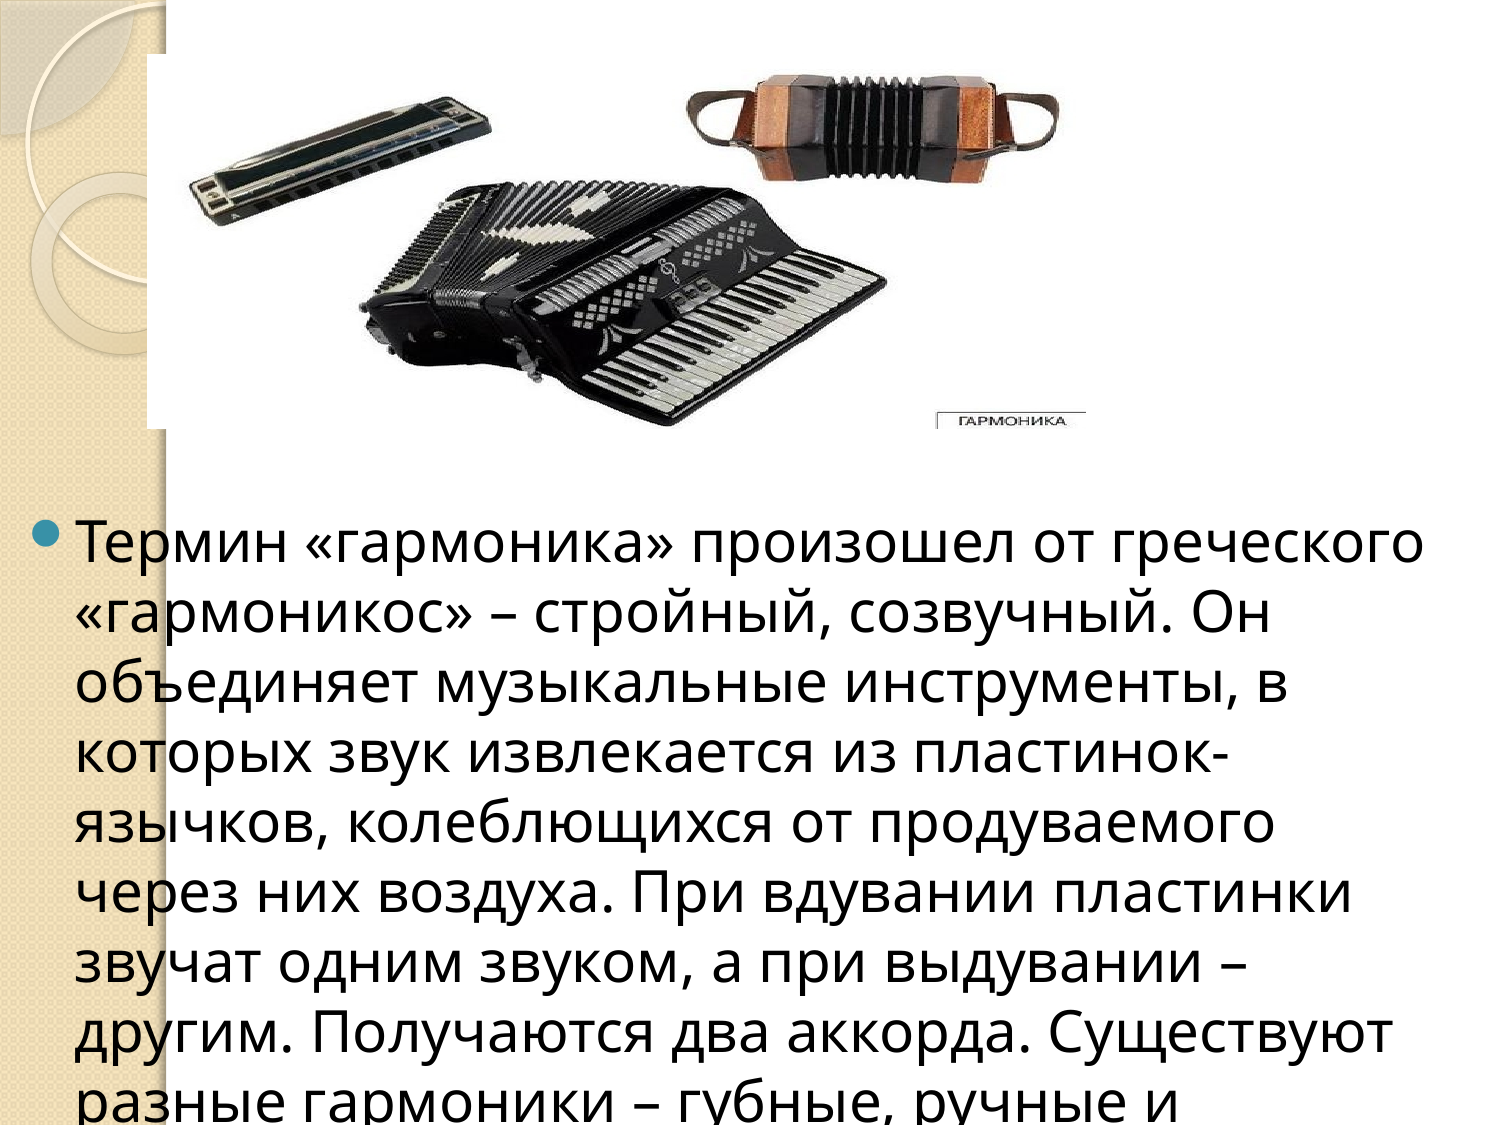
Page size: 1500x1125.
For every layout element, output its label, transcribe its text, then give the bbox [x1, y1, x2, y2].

picture [147, 54, 1086, 429]
list Термин «гармоника» произошел от греческого «гармоникос» – стройный, созвучный. Он объединяет музыкальные инструменты, в которых звук извлекается из пластинок-язычков, колеблющихся от продуваемого через них воздуха. При вдувании пластинки звучат одним звуком, а при выдувании – другим. Получаются два аккорда. Существуют разные гармоники – губные, ручные и механические. [0, 497, 1466, 1125]
